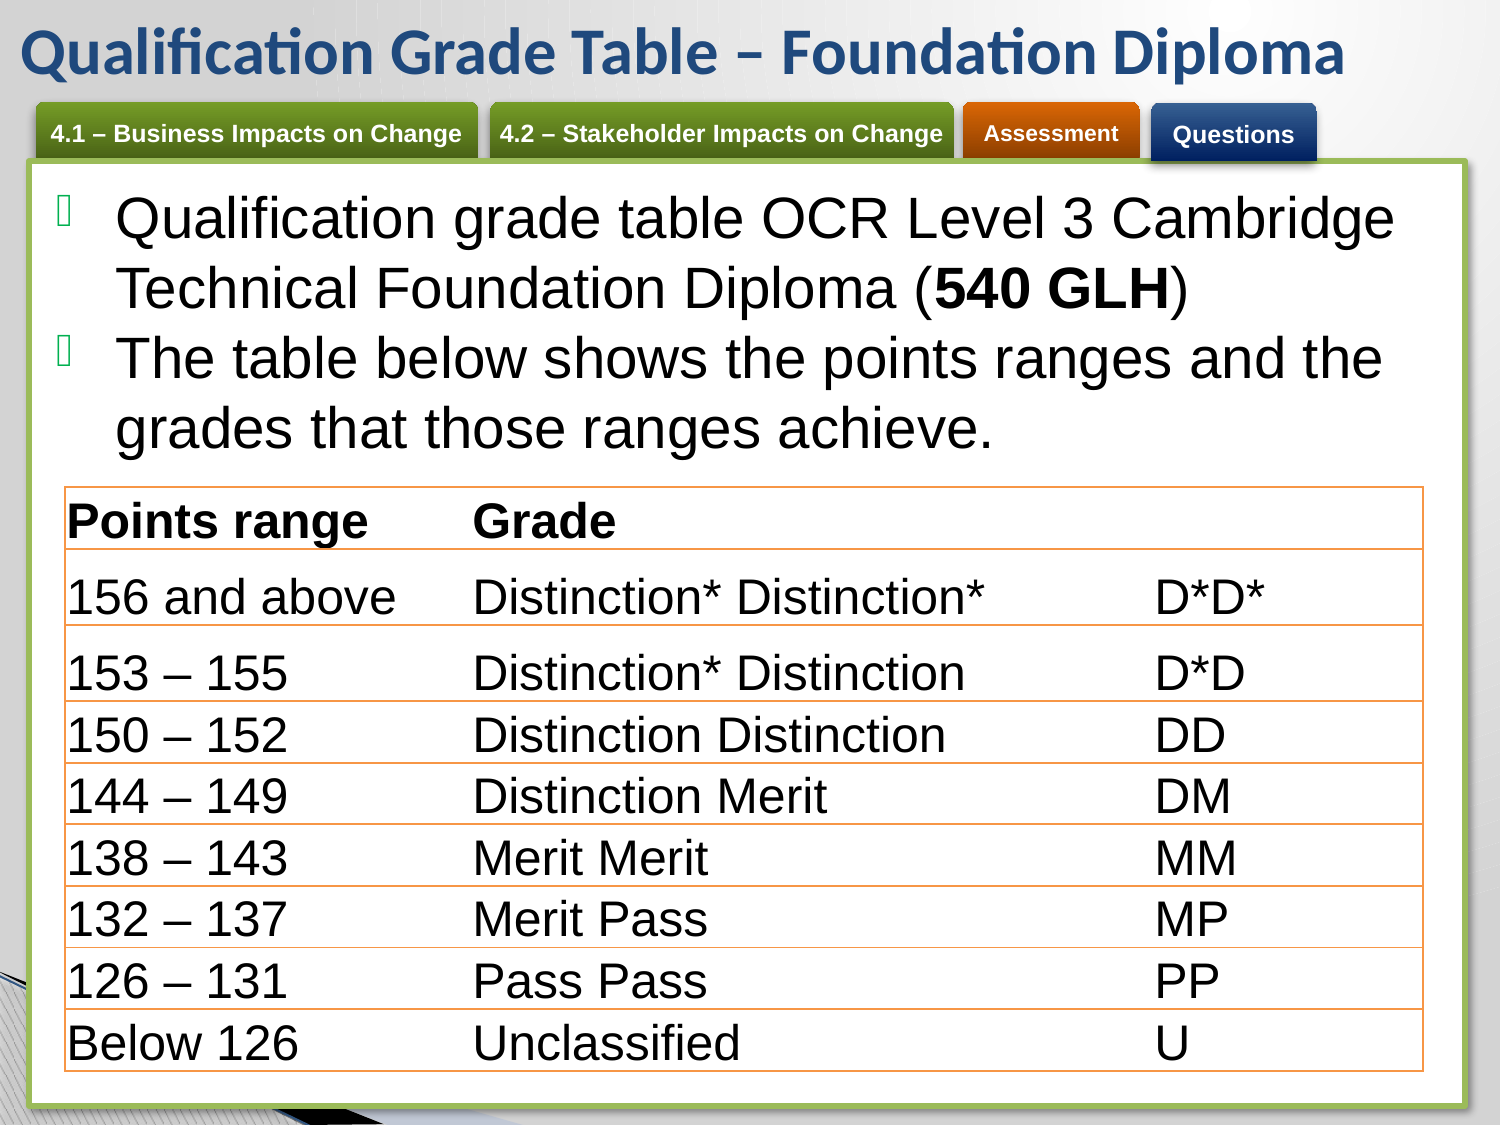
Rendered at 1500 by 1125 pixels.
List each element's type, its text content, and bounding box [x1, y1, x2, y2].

table_cell Merit Pass [471, 887, 1153, 947]
table_header Grade [471, 488, 1153, 548]
table_cell D*D [1153, 626, 1422, 700]
table_cell 153 – 155 [66, 626, 471, 700]
text_box e [551, 0, 603, 5]
table_cell Unclassified [471, 1010, 1153, 1070]
table_cell Distinction* Distinction* [471, 550, 1153, 624]
table_cell 138 – 143 [66, 825, 471, 885]
table_header [1153, 488, 1422, 548]
table_cell D*D* [1153, 550, 1422, 624]
title Qualification Grade Table – Foundation Diploma [5, 5, 1447, 90]
table_cell MP [1153, 887, 1422, 947]
table_cell 150 – 152 [66, 702, 471, 762]
table_cell Distinction Merit [471, 764, 1153, 823]
text_box Qualification grade table OCR Level 3 Cambridge Technical Foundation Diploma (540 GLH) The table below shows the points ranges and the grades that those ranges achieve. [41, 172, 1447, 468]
table_cell U [1153, 1010, 1422, 1070]
table_cell 144 – 149 [66, 764, 471, 823]
table_cell 132 – 137 [66, 887, 471, 947]
table_cell DM [1153, 764, 1422, 823]
table_cell MM [1153, 825, 1422, 885]
table_cell PP [1153, 948, 1422, 1008]
table_cell Distinction Distinction [471, 702, 1153, 762]
table_cell 126 – 131 [66, 948, 471, 1008]
table_cell DD [1153, 702, 1422, 762]
table_cell Distinction* Distinction [471, 626, 1153, 700]
picture [281, 1114, 303, 1125]
table_cell Pass Pass [471, 948, 1153, 1008]
table_cell 156 and above [66, 550, 471, 624]
table_cell Merit Merit [471, 825, 1153, 885]
table_header Points range [66, 488, 471, 548]
table_cell Below 126 [66, 1010, 471, 1070]
